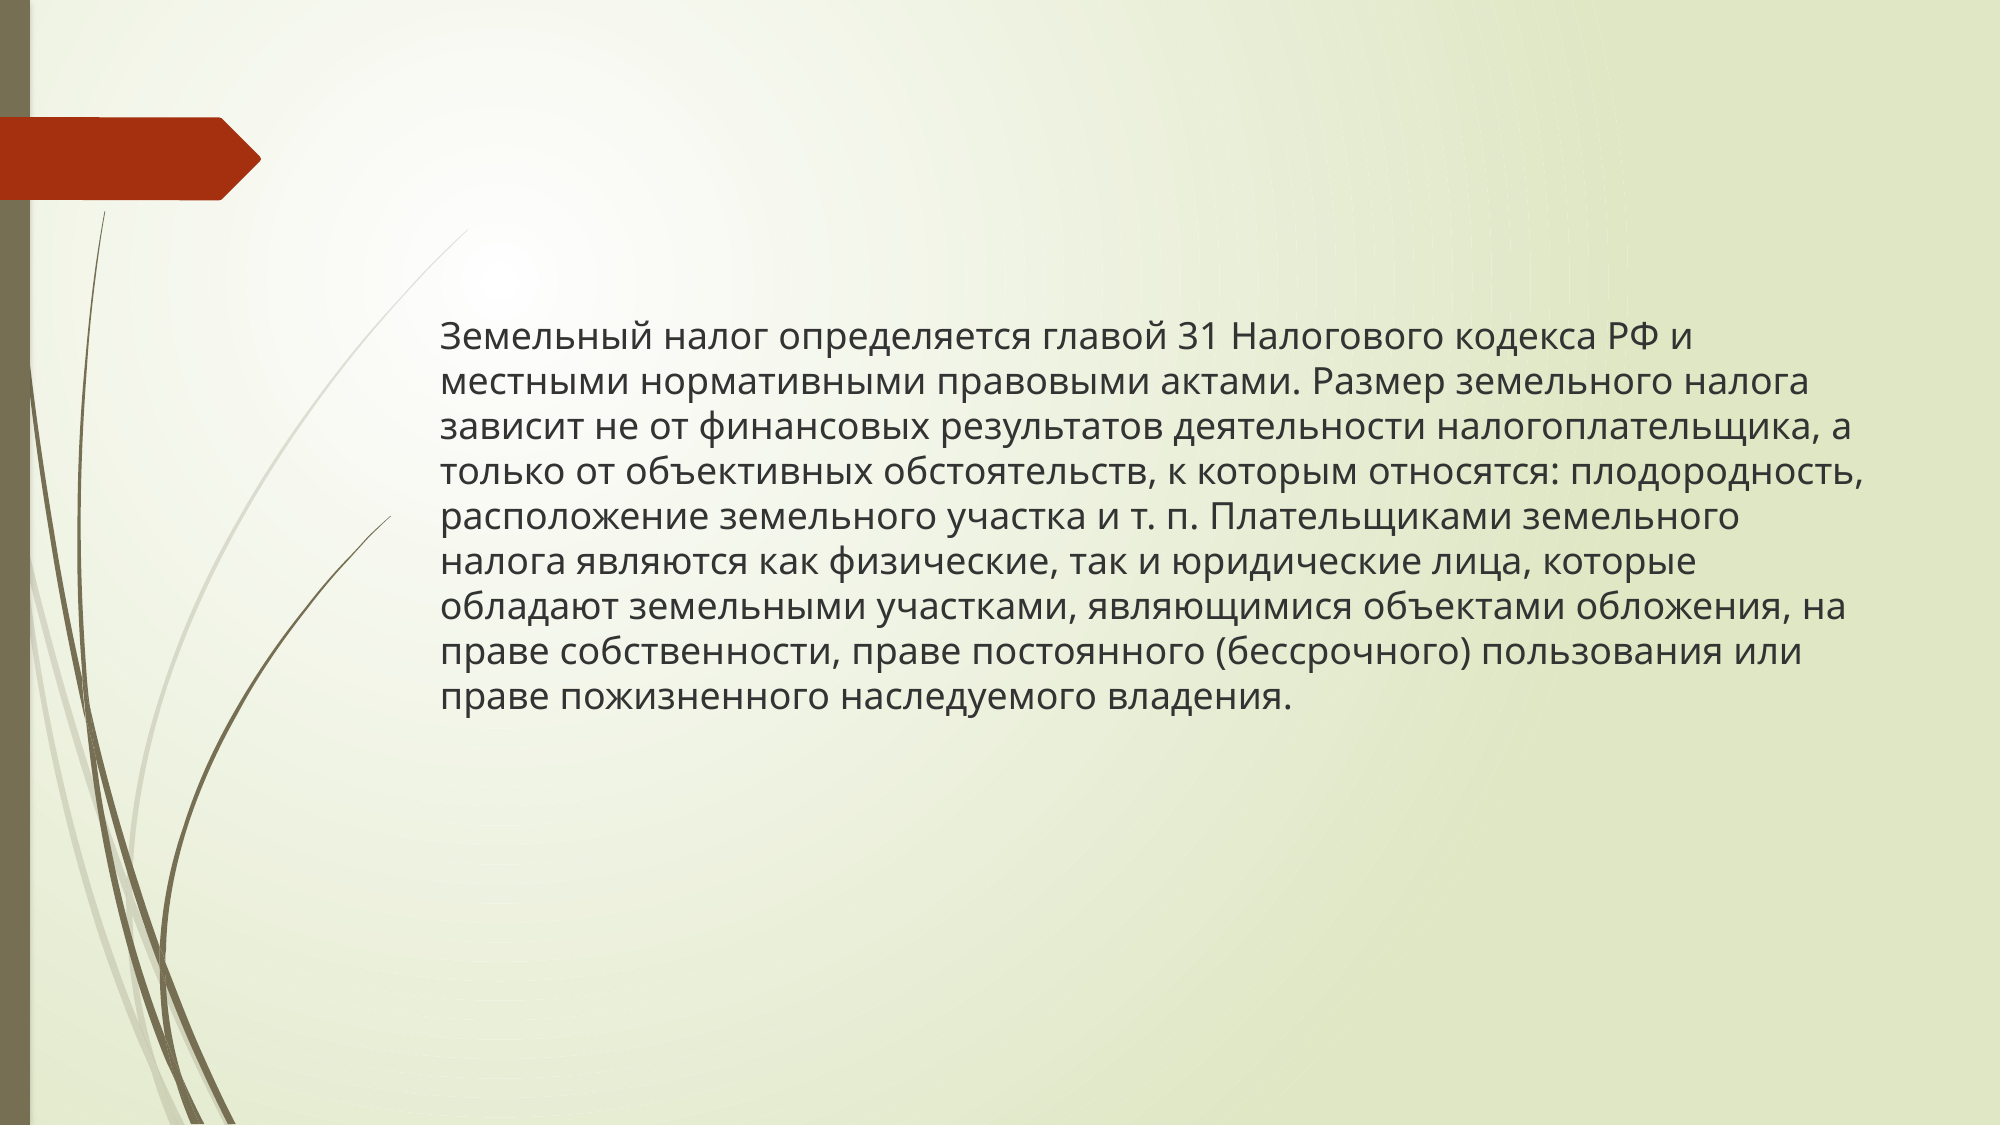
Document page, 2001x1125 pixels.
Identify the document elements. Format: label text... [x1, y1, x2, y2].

list Земельный налог определяется главой 31 Налогового кодекса РФ и местными нормативными правовыми актами. Размер земельного налога зависит не от финансовых результатов деятельности налогоплательщика, а только от объективных обстоятельств, к которым относятся: плодородность, расположение земельного участка и т. п. Плательщиками земельного налога являются как физические, так и юридические лица, которые обладают земельными участками, являющимися объектами обложения, на праве собственности, праве постоянного (бессрочного) пользования или праве пожизненного наследуемого владения. [424, 304, 1888, 970]
